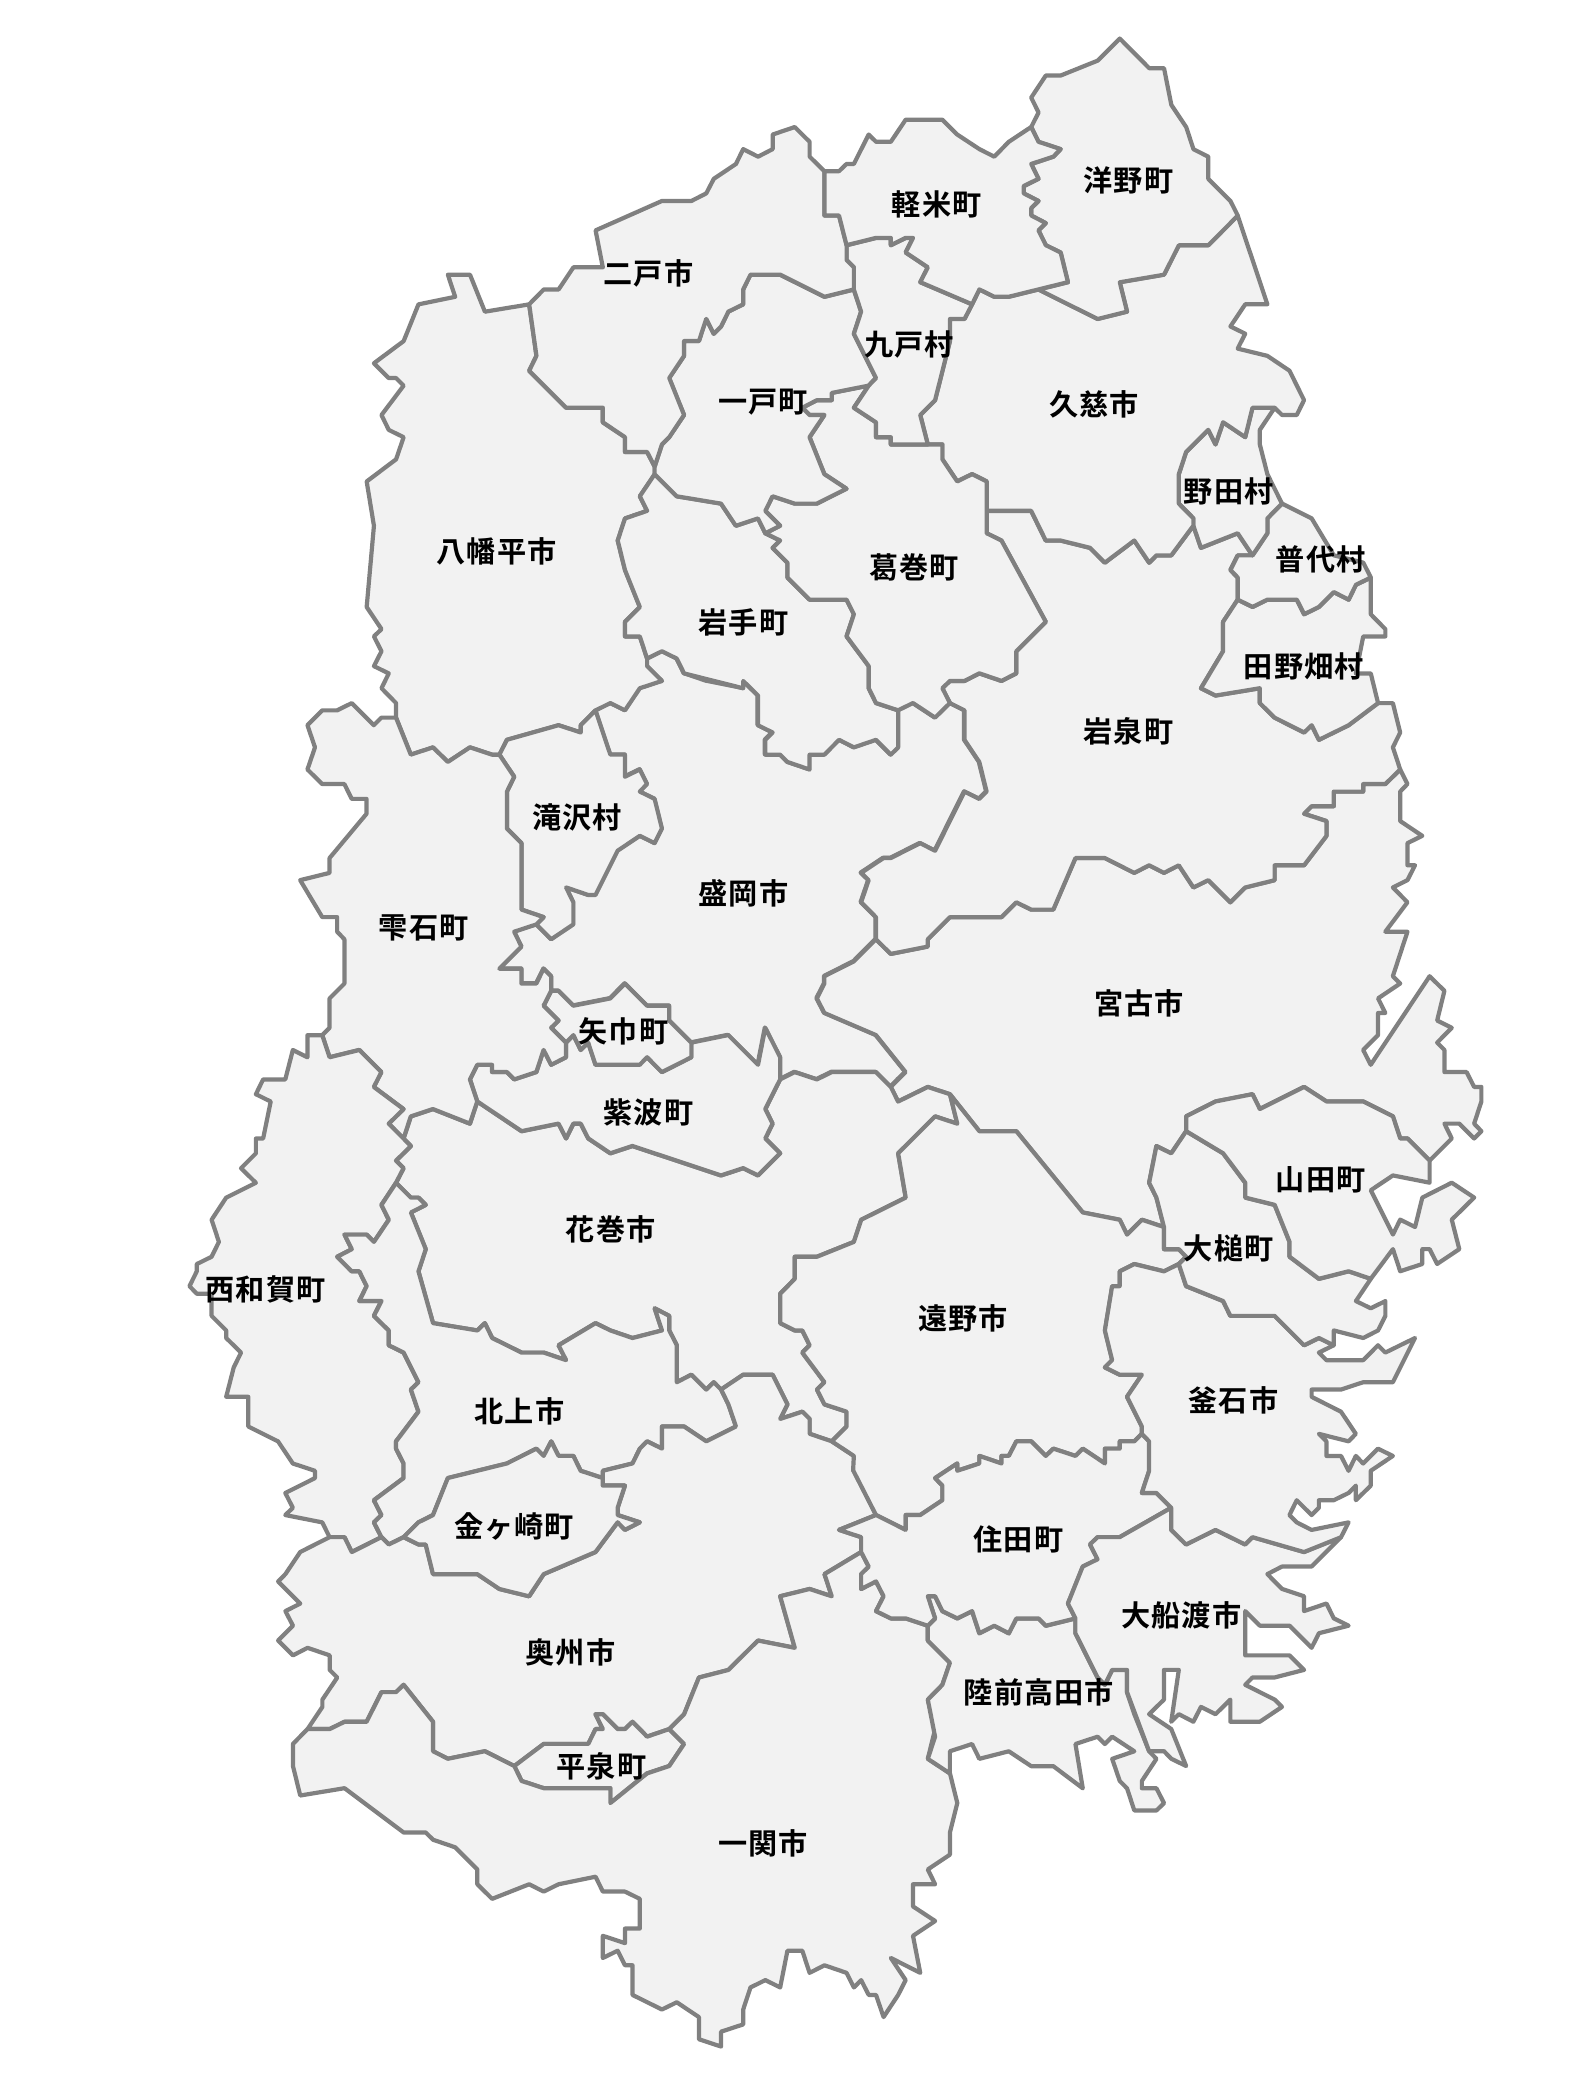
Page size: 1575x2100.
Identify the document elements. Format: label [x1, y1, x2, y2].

text_box [189, 38, 1482, 2047]
